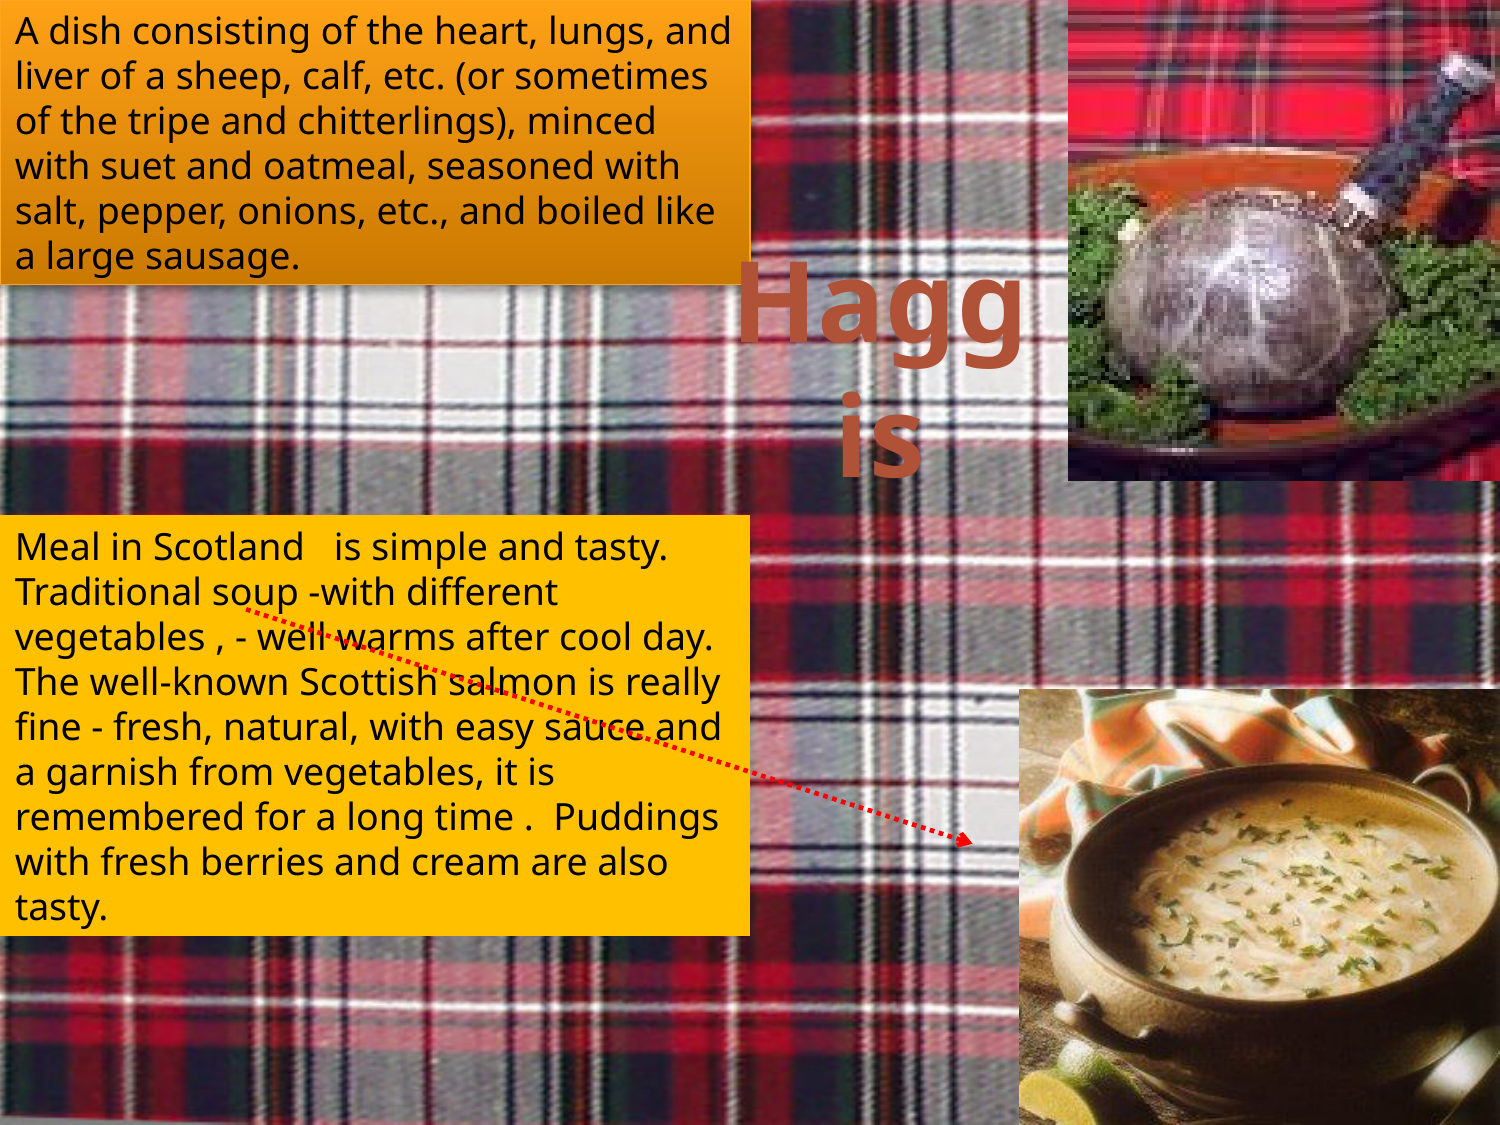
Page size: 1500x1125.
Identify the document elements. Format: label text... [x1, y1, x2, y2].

picture [0, 0, 1500, 1125]
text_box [245, 609, 973, 844]
text_box A dish consisting of the heart, lungs, and liver of a sheep, calf, etc. (or sometimes of the tripe and chitterlings), minced with suet and oatmeal, seasoned with salt, pepper, onions, etc., and boiled like a large sausage. [0, 0, 751, 285]
text_box Meal in Scotland is simple and tasty. Traditional soup -with different vegetables , - well warms after cool day. The well-known Scottish salmon is really fine - fresh, natural, with easy sauce and a garnish from vegetables, it is remembered for a long time . Puddings with fresh berries and cream are also tasty. [0, 515, 750, 936]
text_box Haggis [703, 222, 1057, 508]
